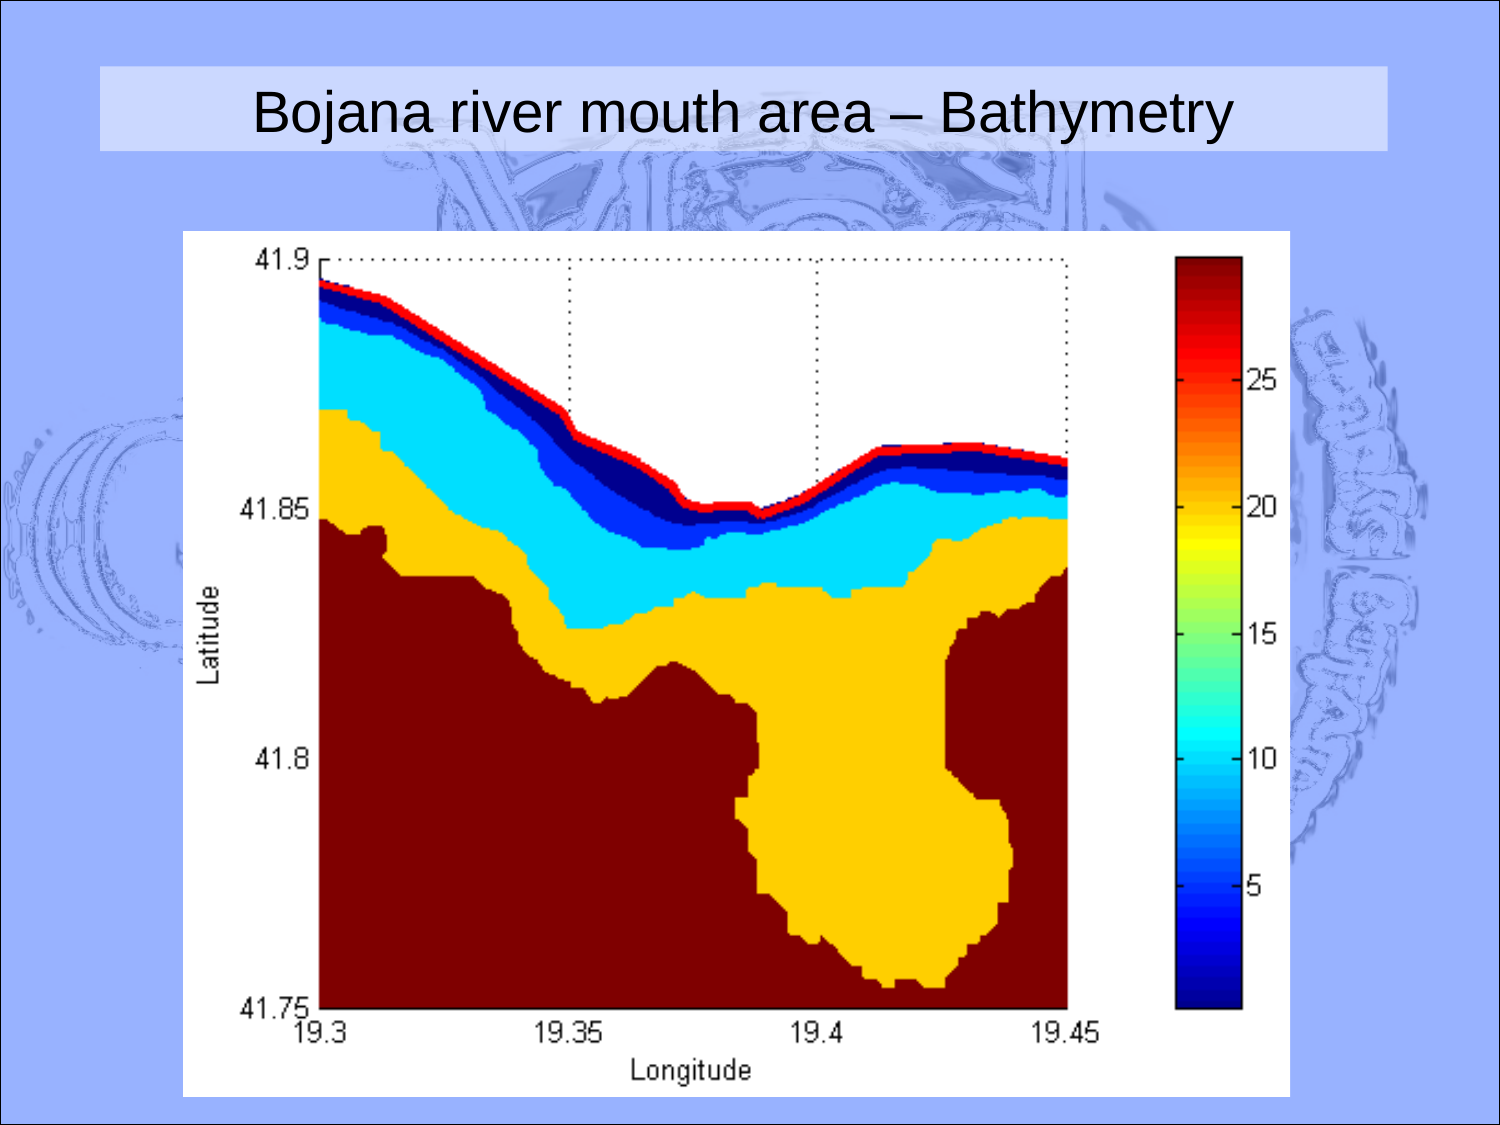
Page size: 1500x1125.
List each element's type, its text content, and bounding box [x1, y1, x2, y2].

picture [182, 231, 1291, 1098]
text_box [0, 0, 1500, 1125]
text_box Bojana river mouth area – Bathymetry [100, 66, 1388, 152]
